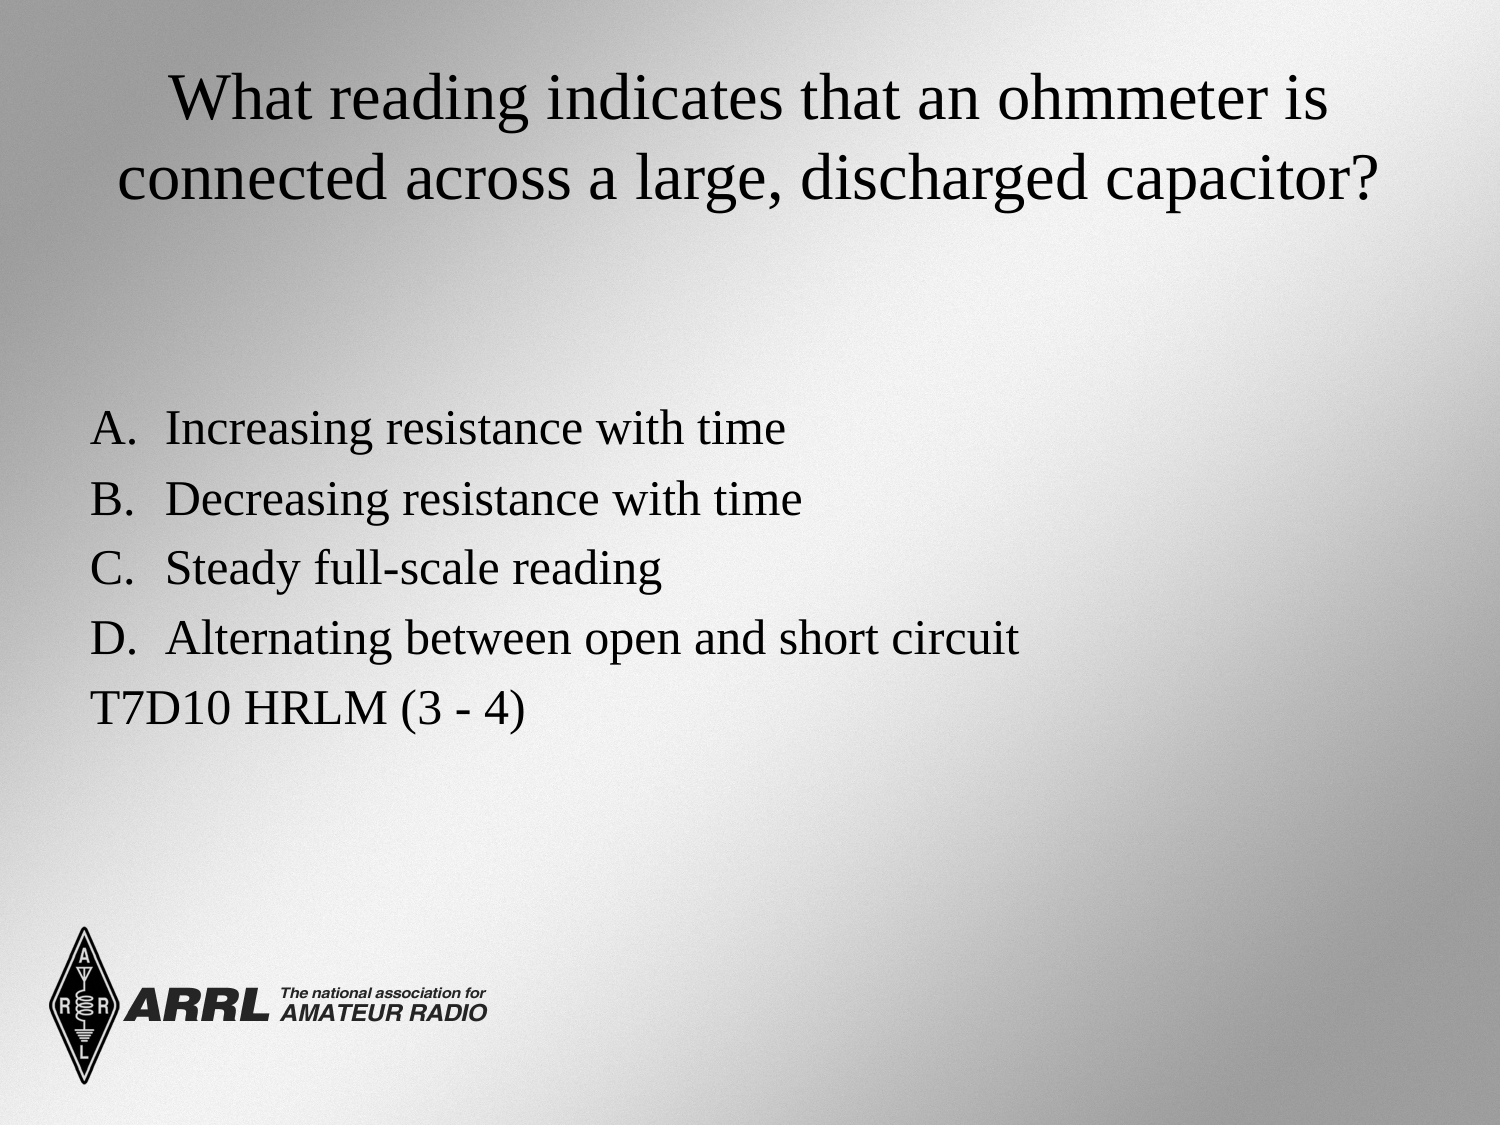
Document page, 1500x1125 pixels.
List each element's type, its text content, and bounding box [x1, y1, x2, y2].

list Increasing resistance with time Decreasing resistance with time Steady full-scale reading Alternating between open and short circuit T7D10 HRLM (3 - 4) [75, 387, 1425, 1005]
picture [0, 0, 1500, 1125]
title What reading indicates that an ohmmeter is connected across a large, discharged capacitor? [75, 45, 1425, 233]
